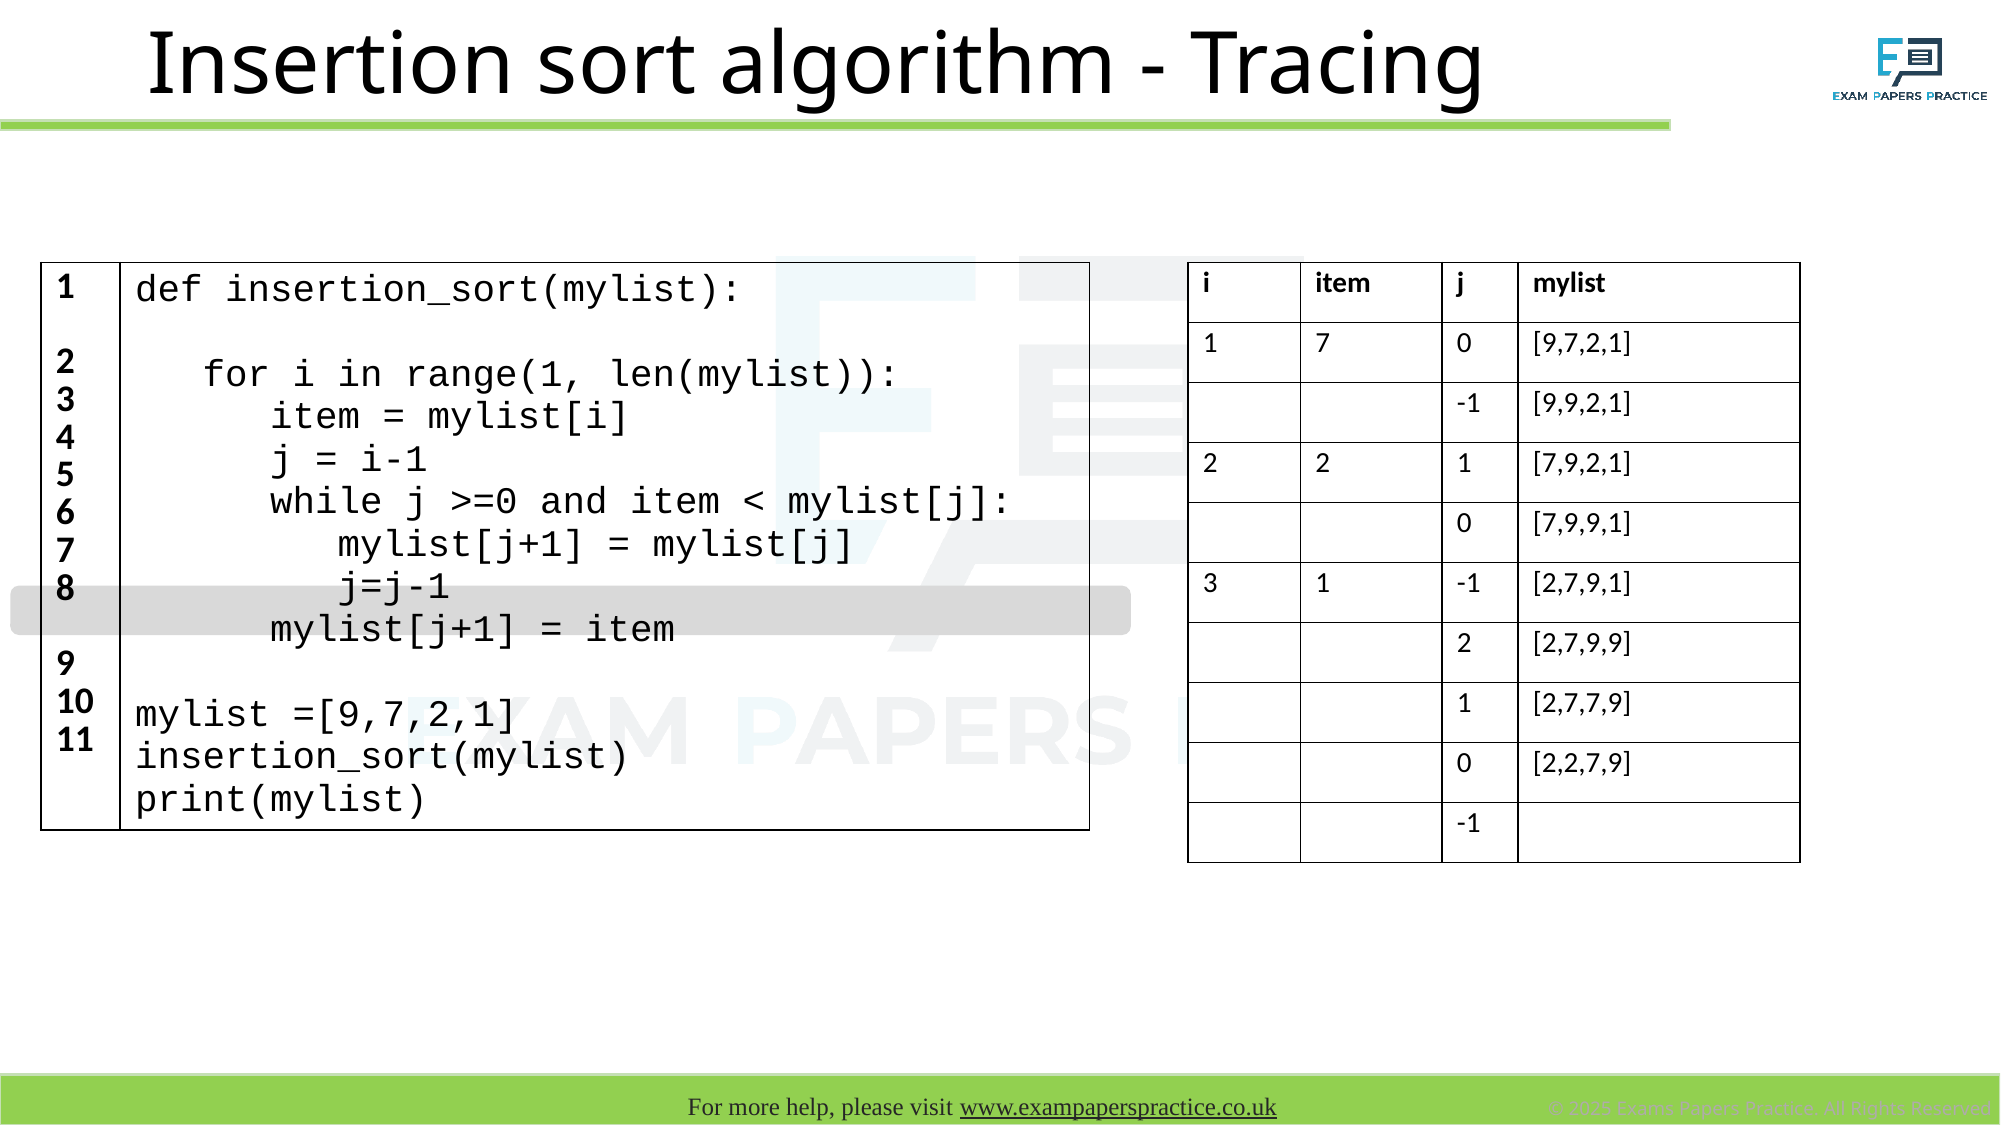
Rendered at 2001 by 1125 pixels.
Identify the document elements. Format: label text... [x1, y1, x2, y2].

table_cell [1189, 683, 1300, 742]
table_header 1 2 3 4 5 6 7 8 9 10 11 [42, 263, 119, 829]
table_cell 2 [1301, 443, 1441, 502]
table_header item [1301, 263, 1441, 322]
table_cell [1301, 803, 1441, 862]
table_cell [7,9,9,1] [1519, 503, 1799, 562]
table_cell [1301, 743, 1441, 802]
table_cell [2,7,7,9] [1519, 683, 1799, 742]
table_cell [1189, 623, 1300, 682]
text_box [10, 585, 40, 636]
table_cell 0 [1443, 323, 1517, 382]
table_cell 2 [1443, 623, 1517, 682]
table_header i [1189, 263, 1300, 322]
table_cell -1 [1443, 803, 1517, 862]
table_cell 0 [1443, 743, 1517, 802]
table_cell [1301, 503, 1441, 562]
table_header def insertion_sort(mylist): for i in range(1, len(mylist)): item = mylist[i] j = i-1 while j >=0 and item < mylist[j]: mylist[j+1] = mylist[j] j=j-1 mylist[j+1] = item mylist =[9,7,2,1] insertion_sort(mylist) print(mylist) [121, 263, 1089, 829]
table_cell [1189, 383, 1300, 442]
table_cell 1 [1443, 683, 1517, 742]
title Insertion sort algorithm - Tracing [132, 11, 1858, 121]
table_cell [2,7,9,1] [1519, 563, 1799, 622]
table_cell 0 [1443, 503, 1517, 562]
table_cell [1189, 803, 1300, 862]
table_cell [1301, 683, 1441, 742]
table_cell [1301, 623, 1441, 682]
table_cell [7,9,2,1] [1519, 443, 1799, 502]
table_cell 7 [1301, 323, 1441, 382]
table_header mylist [1519, 263, 1799, 322]
table_cell -1 [1443, 563, 1517, 622]
table_cell [1301, 383, 1441, 442]
text_box [1090, 585, 1131, 636]
table_cell 1 [1443, 443, 1517, 502]
table_cell [1189, 743, 1300, 802]
table_cell [2,7,9,9] [1519, 623, 1799, 682]
table_cell 2 [1189, 443, 1300, 502]
table_cell [9,9,2,1] [1519, 383, 1799, 442]
table_cell [2,2,7,9] [1519, 743, 1799, 802]
table_cell 1 [1189, 323, 1300, 382]
table_cell -1 [1443, 383, 1517, 442]
table_cell 1 [1301, 563, 1441, 622]
table_cell [1189, 503, 1300, 562]
table_cell [1519, 803, 1799, 862]
table_cell 3 [1189, 563, 1300, 622]
table_header j [1443, 263, 1517, 322]
table_cell [9,7,2,1] [1519, 323, 1799, 382]
